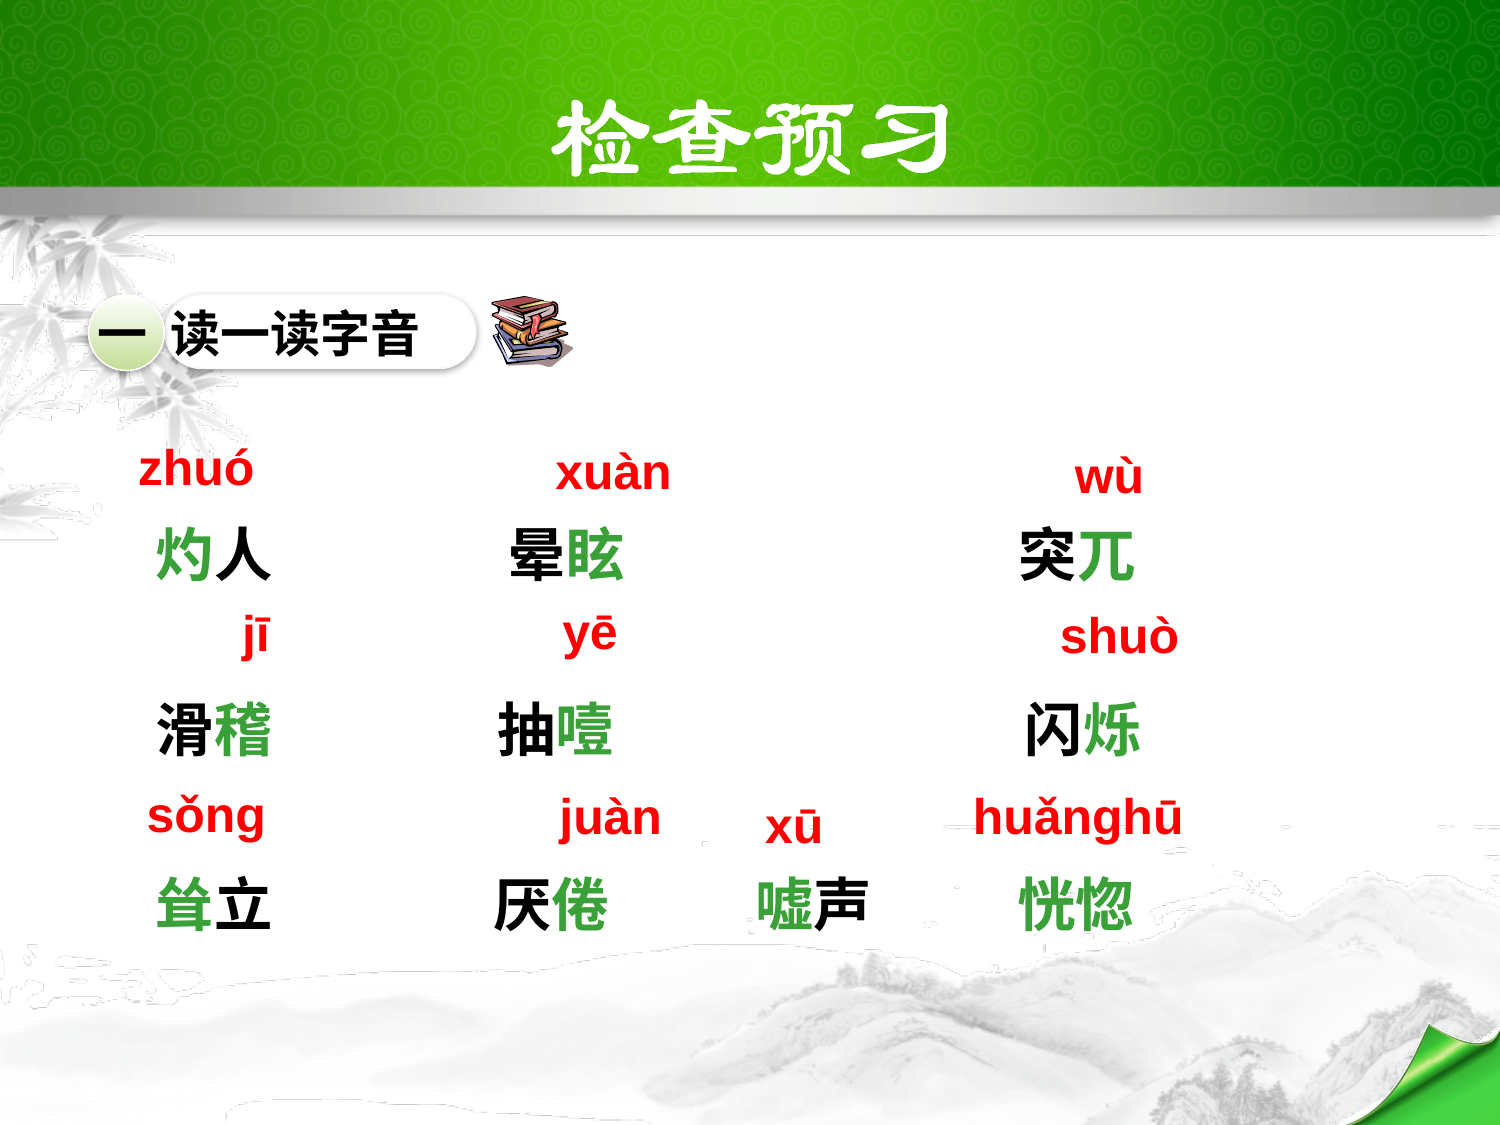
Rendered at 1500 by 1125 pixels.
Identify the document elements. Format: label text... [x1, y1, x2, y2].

text_box jī [227, 594, 300, 669]
picture [0, 0, 1500, 570]
text_box yē [547, 592, 647, 667]
text_box shuò [1045, 596, 1194, 671]
text_box 灼人 晕眩 突兀 滑稽 抽噎 闪烁 耸立 厌倦 嘘声 恍惚 [141, 578, 1500, 778]
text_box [82, 294, 596, 371]
picture [0, 779, 1500, 1125]
